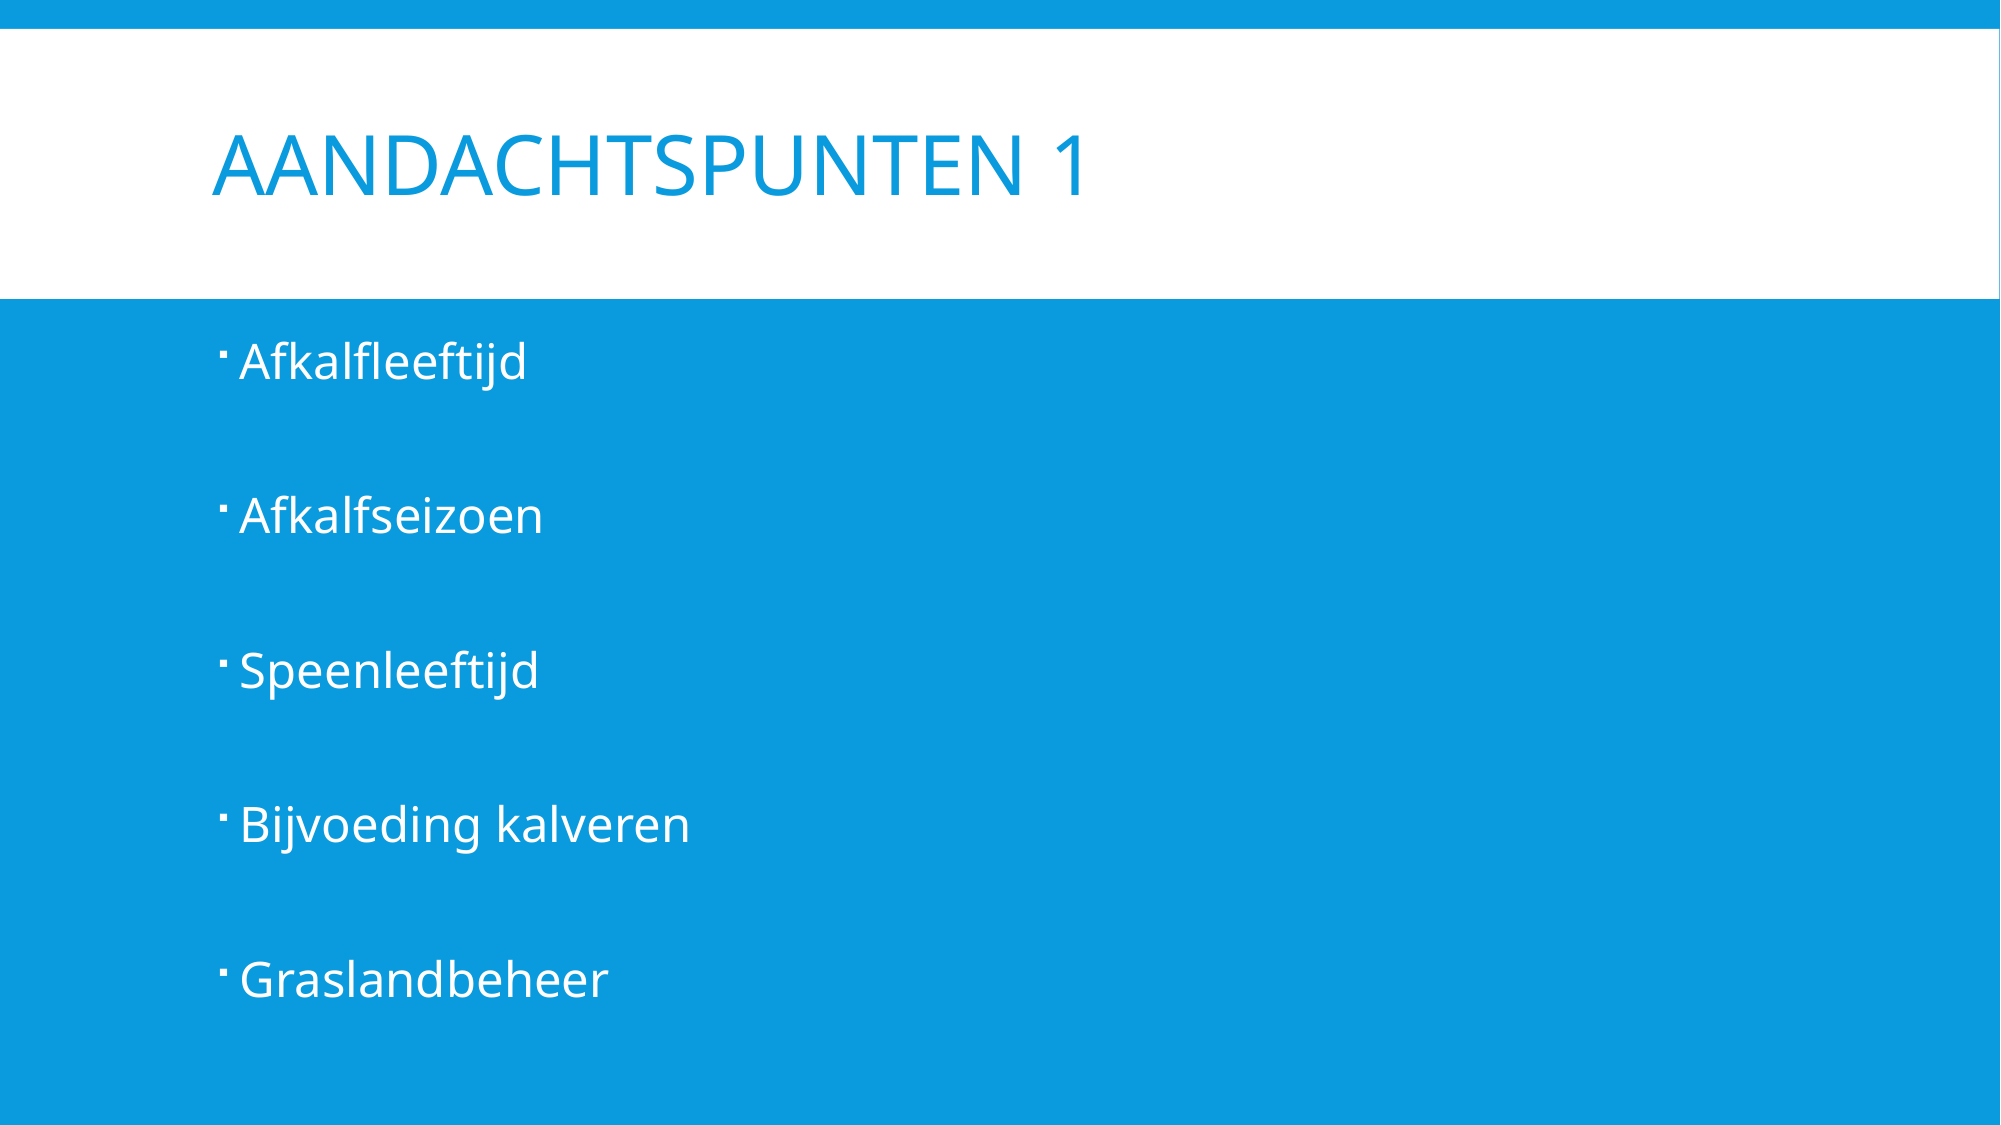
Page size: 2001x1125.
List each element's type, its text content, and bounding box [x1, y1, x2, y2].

list Afkalfleeftijd Afkalfseizoen Speenleeftijd Bijvoeding kalveren Graslandbeheer [197, 329, 1803, 1020]
title Aandachtspunten 1 [197, 46, 1803, 295]
